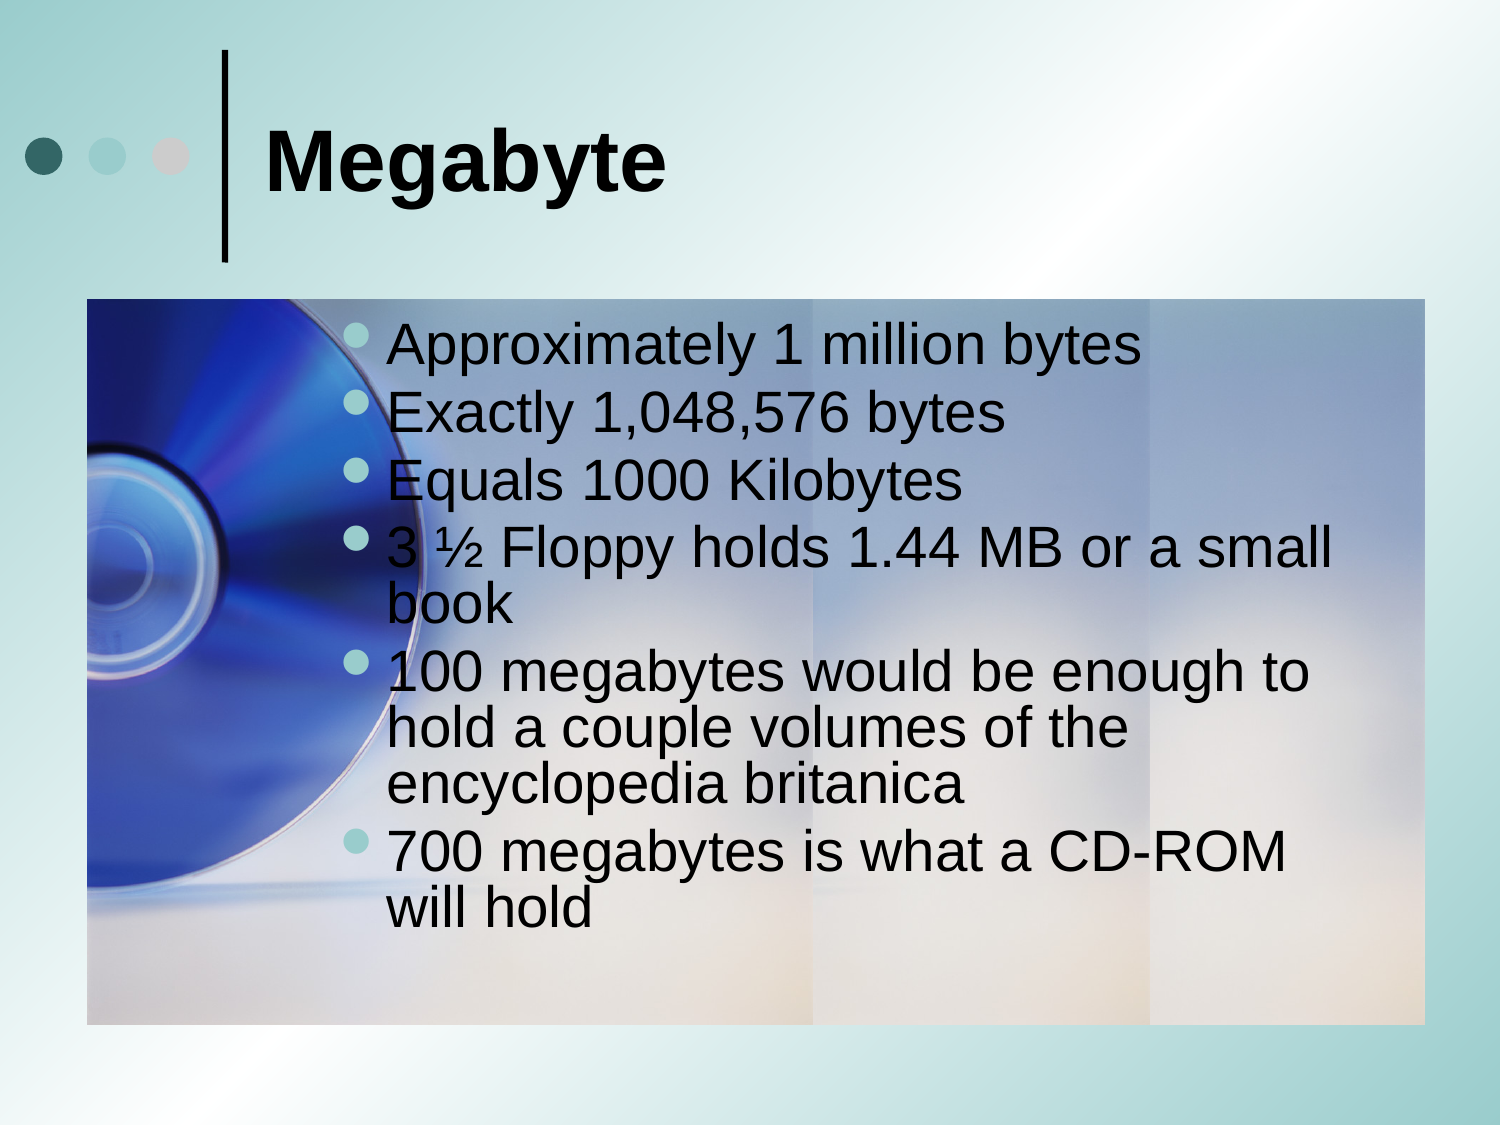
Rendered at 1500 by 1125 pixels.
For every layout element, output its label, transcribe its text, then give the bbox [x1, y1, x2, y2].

title Megabyte [249, 30, 1401, 282]
picture [813, 299, 1151, 1026]
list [87, 299, 813, 1026]
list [1151, 299, 1426, 1026]
